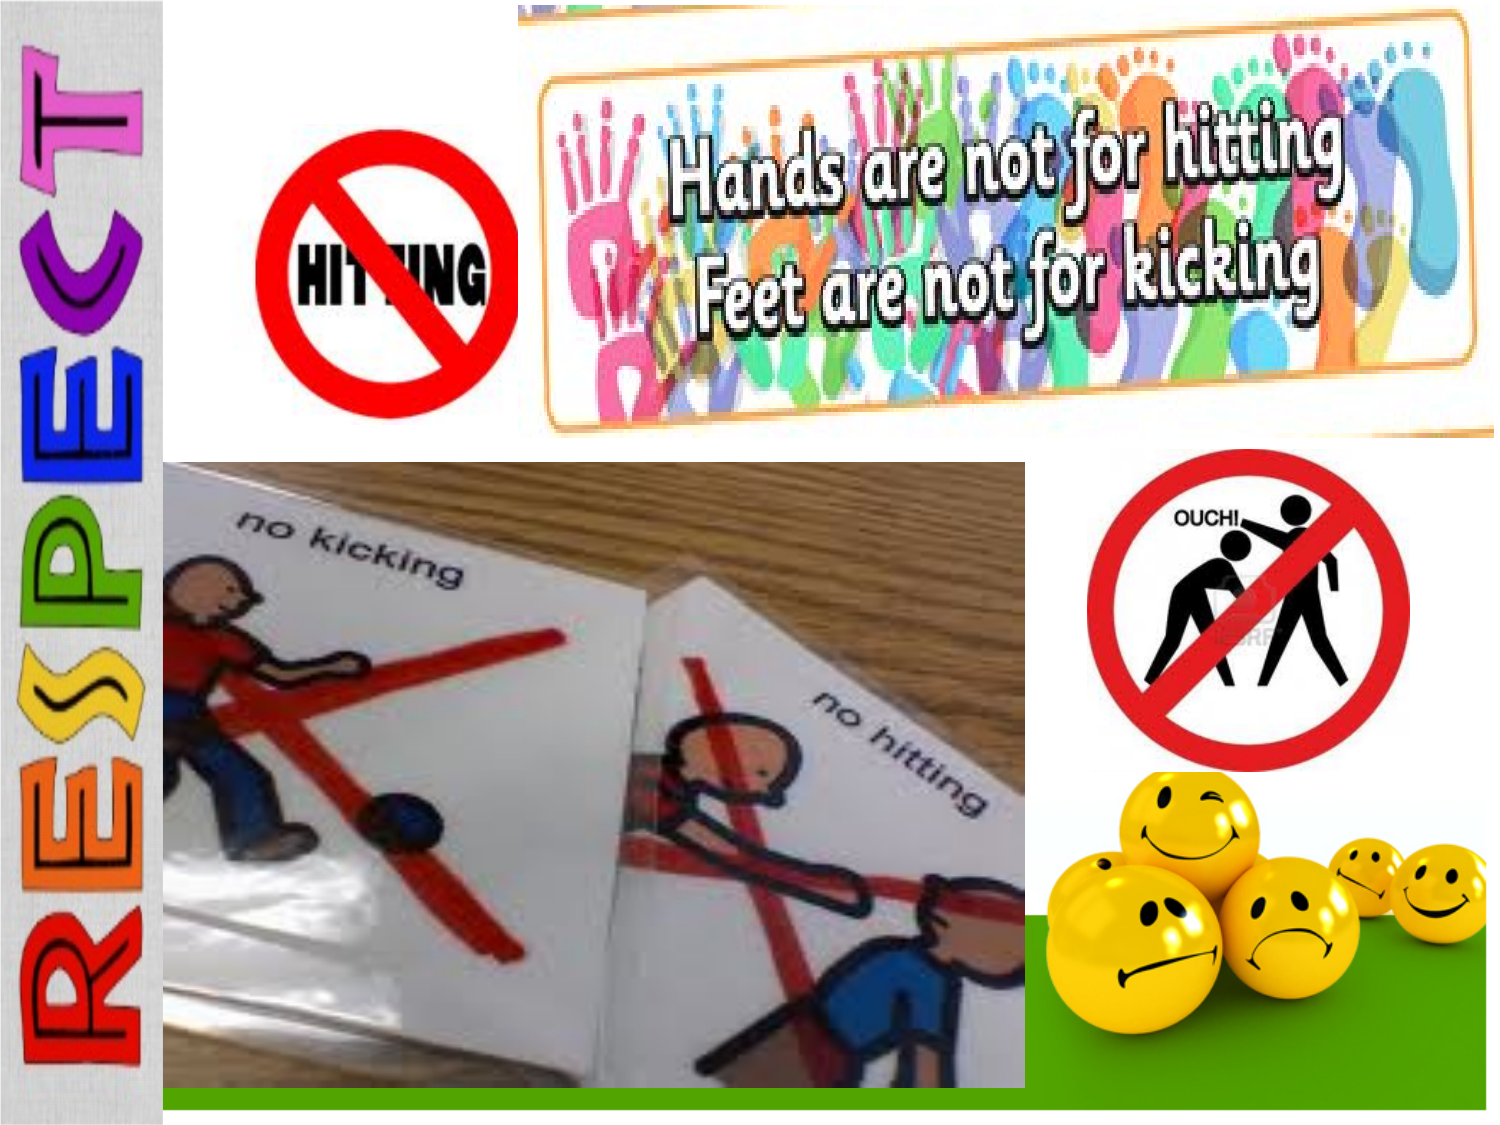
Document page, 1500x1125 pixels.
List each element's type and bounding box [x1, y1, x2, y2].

picture [0, 0, 1500, 1125]
list [163, 199, 169, 401]
